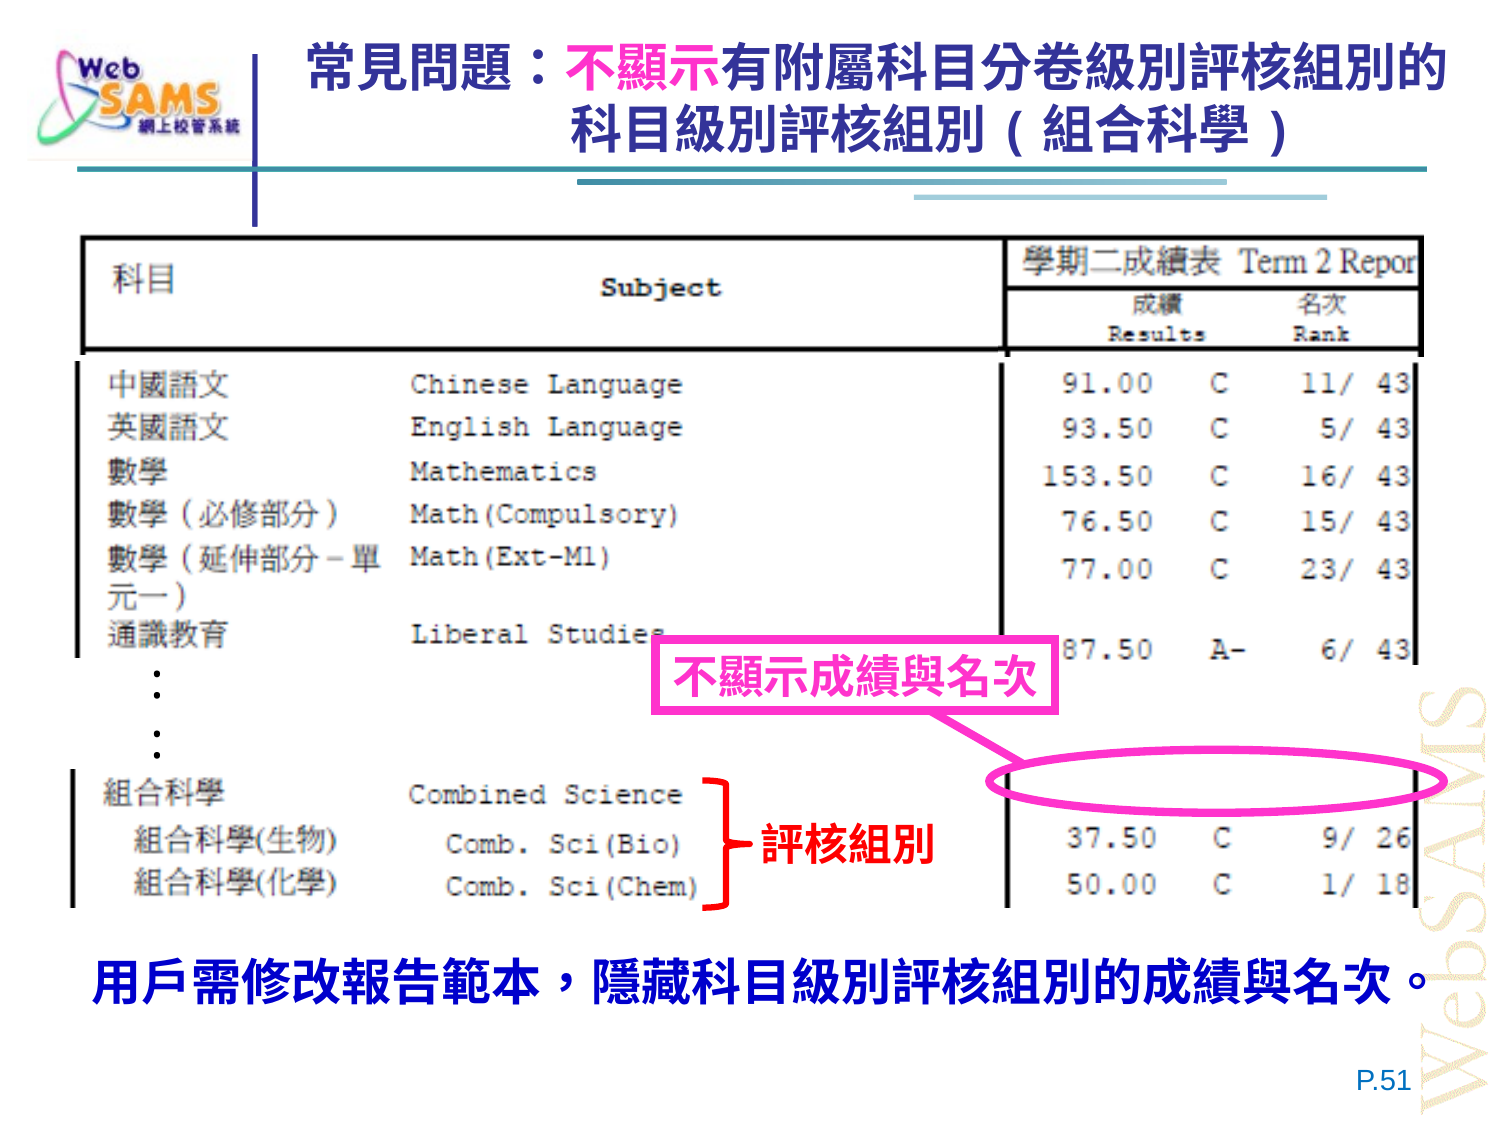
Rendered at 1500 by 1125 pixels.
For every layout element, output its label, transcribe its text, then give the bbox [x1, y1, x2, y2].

text_box [1026, 749, 1407, 764]
picture [76, 231, 1424, 358]
slide_number P.51 [1114, 1028, 1428, 1105]
picture [27, 29, 253, 161]
picture [64, 679, 1500, 1117]
text_box : : [135, 666, 177, 768]
text_box 用戶需修改報告範本，隱藏科目級別評核組別的成績與名次。 [76, 942, 1423, 1018]
title 常見問題：不顯示有附屬科目分卷級別評核組別的科目級別評核組別(組合科學) [289, 41, 1465, 167]
picture [64, 361, 1424, 666]
text_box 不顯示成績與名次 [655, 666, 1056, 764]
text_box [1428, 769, 1444, 793]
